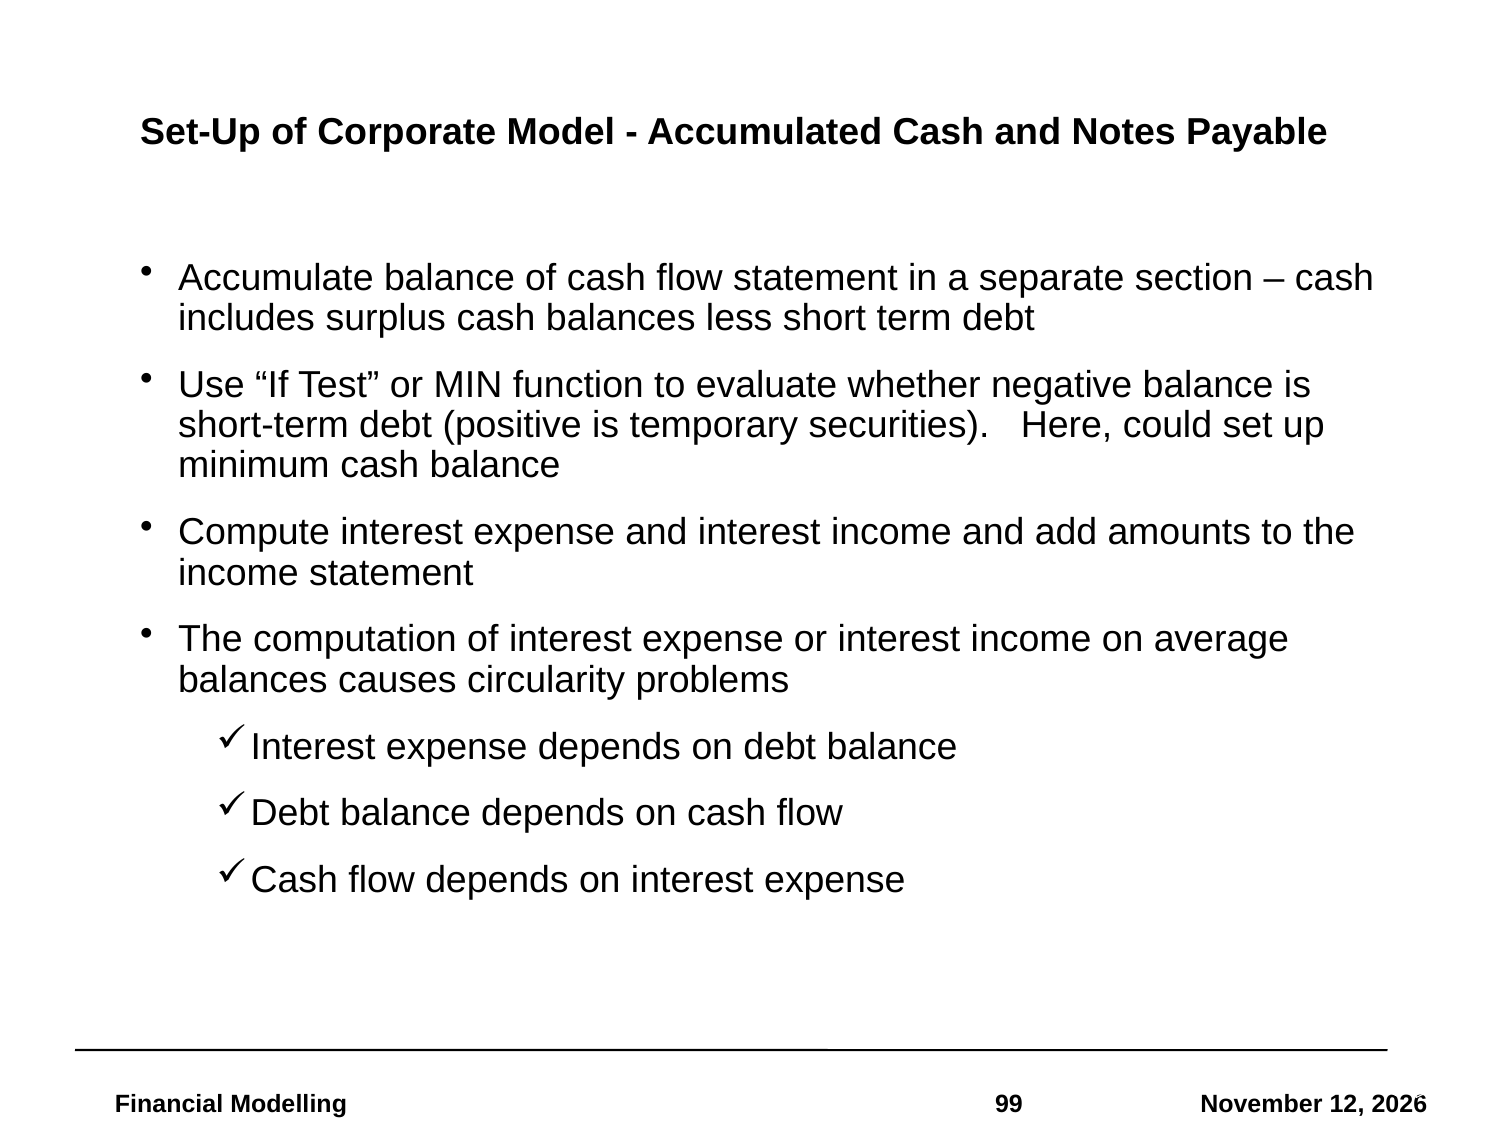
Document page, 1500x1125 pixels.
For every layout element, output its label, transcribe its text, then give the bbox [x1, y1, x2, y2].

list Accumulate balance of cash flow statement in a separate section – cash includes surplus cash balances less short term debt Use “If Test” or MIN function to evaluate whether negative balance is short-term debt (positive is temporary securities). Here, could set up minimum cash balance Compute interest expense and interest income and add amounts to the income statement The computation of interest expense or interest income on average balances causes circularity problems Interest expense depends on debt balance Debt balance depends on cash flow Cash flow depends on interest expense [124, 249, 1413, 1001]
title Set-Up of Corporate Model - Accumulated Cash and Notes Payable [124, 99, 1413, 226]
